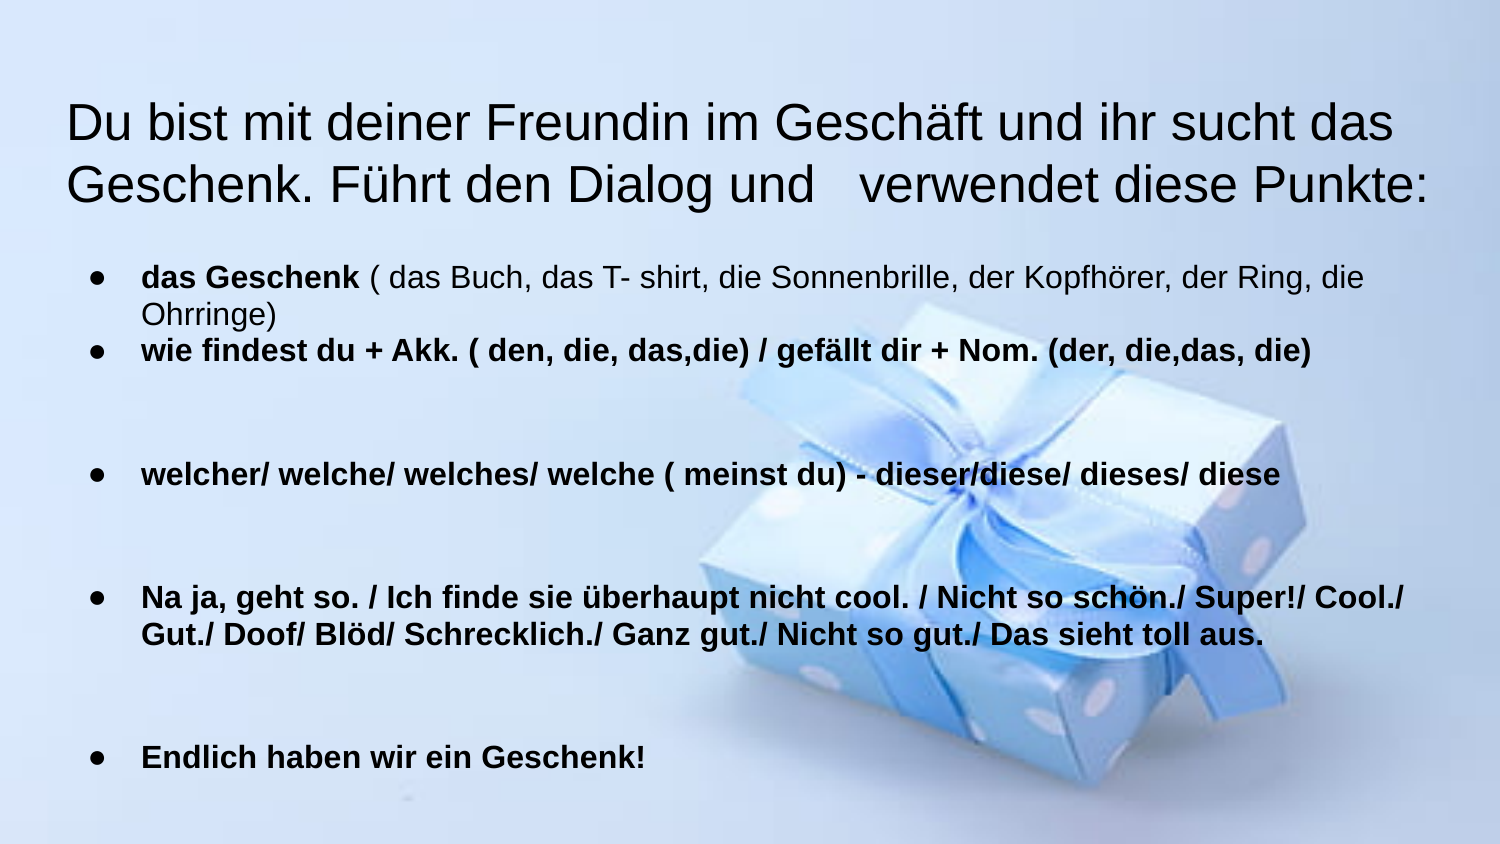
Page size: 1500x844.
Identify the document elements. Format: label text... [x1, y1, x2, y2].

picture [0, 0, 1500, 844]
list das Geschenk ( das Buch, das T- shirt, die Sonnenbrille, der Kopfhörer, der Ring, die Ohrringe) wie findest du + Akk. ( den, die, das,die) / gefällt dir + Nom. (der, die,das, die) welcher/ welche/ welches/ welche ( meinst du) - dieser/diese/ dieses/ diese Na ja, geht so. / Ich finde sie überhaupt nicht cool. / Nicht so schön./ Super!/ Cool./ Gut./ Doof/ Blöd/ Schrecklich./ Ganz gut./ Nicht so gut./ Das sieht toll aus. Endlich haben wir ein Geschenk! [51, 244, 1449, 823]
title Du bist mit deiner Freundin im Geschäft und ihr sucht das Geschenk. Führt den Dialog und verwendet diese Punkte: [51, 72, 1449, 244]
